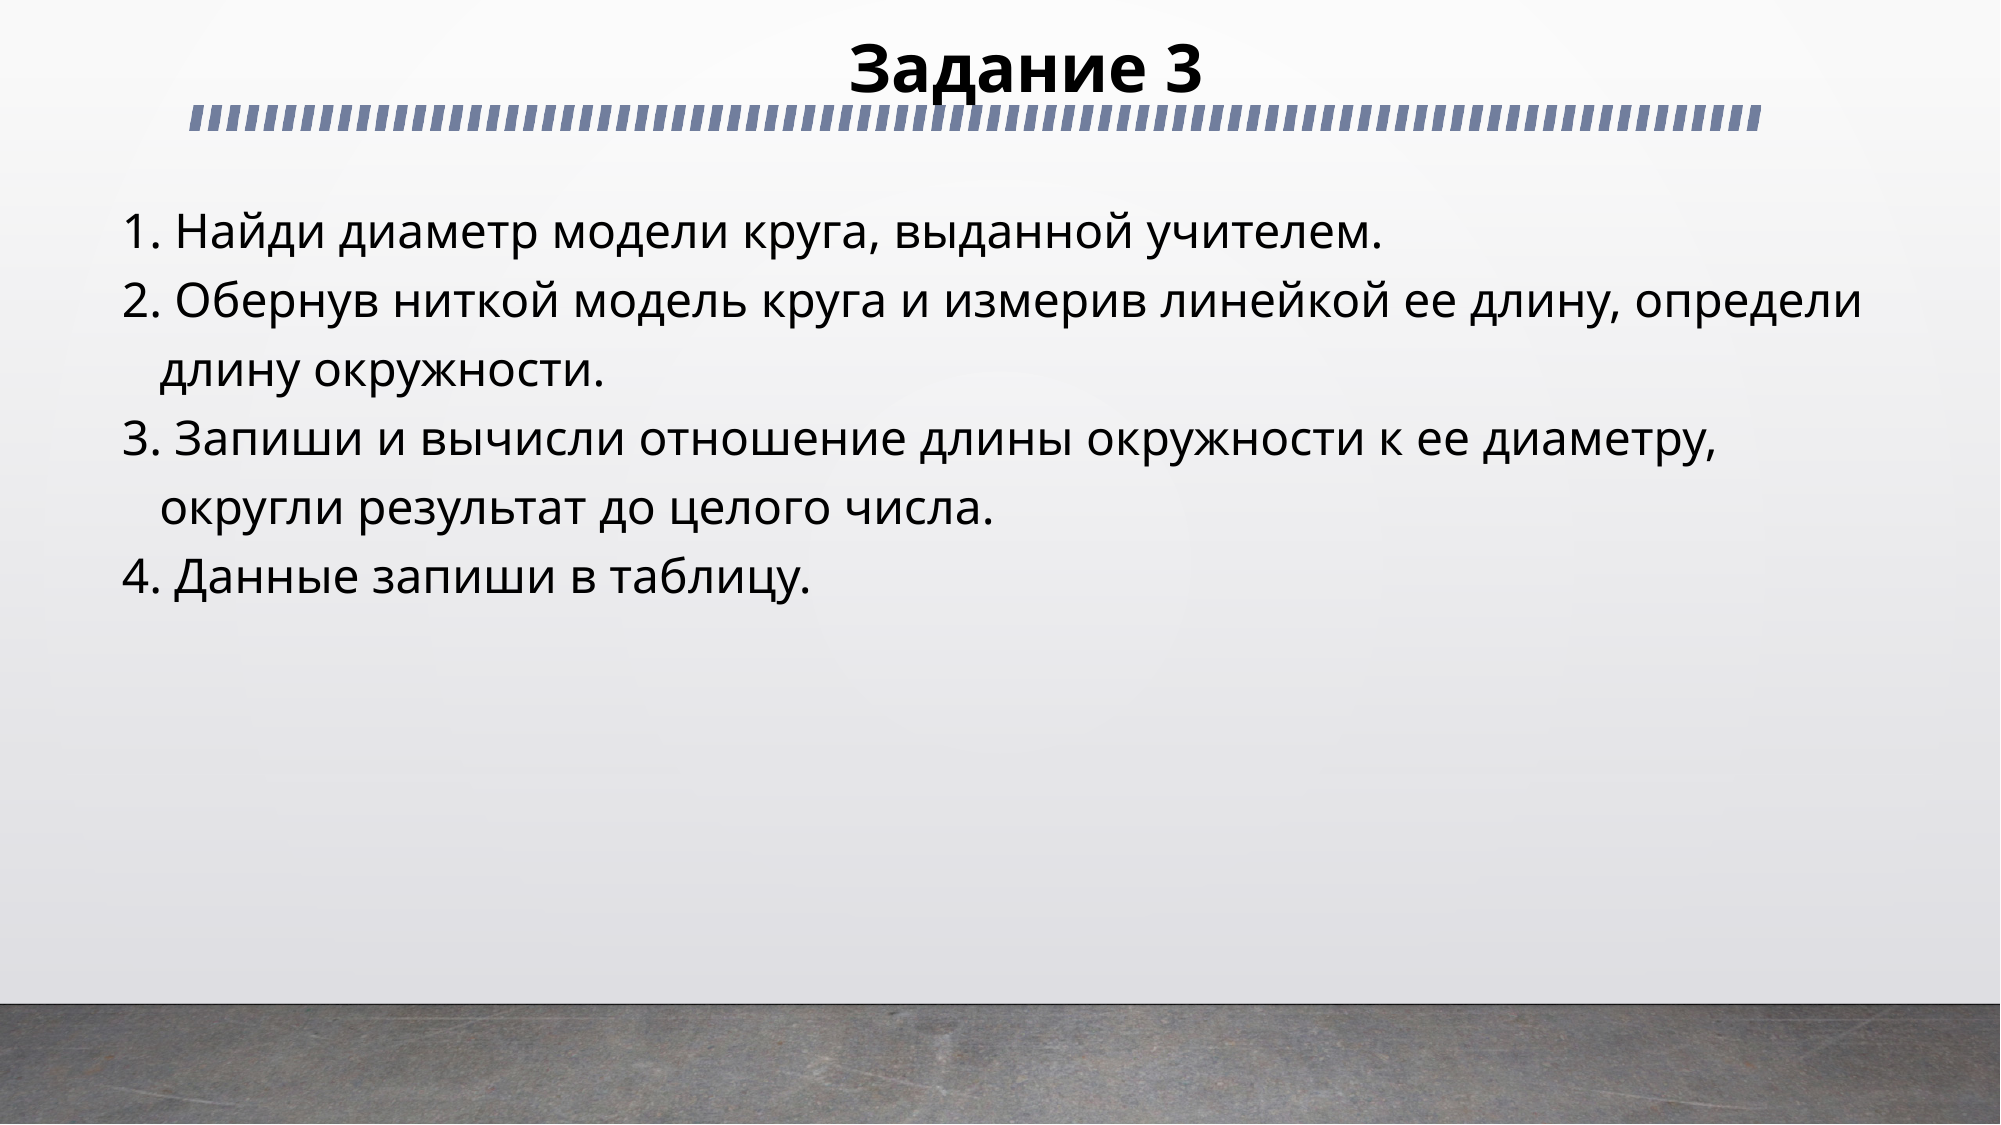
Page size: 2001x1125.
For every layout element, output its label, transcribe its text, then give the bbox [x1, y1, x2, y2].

picture [0, 1004, 2000, 1124]
text_box Задание 3 [833, 18, 1219, 113]
list 1. Найди диаметр модели круга, выданной учителем. 2. Обернув ниткой модель круга и измерив линейкой ее длину, определи длину окружности. 3. Запиши и вычисли отношение длины окружности к ее диаметру, округли результат до целого числа. 4. Данные запиши в таблицу. [106, 181, 1946, 722]
